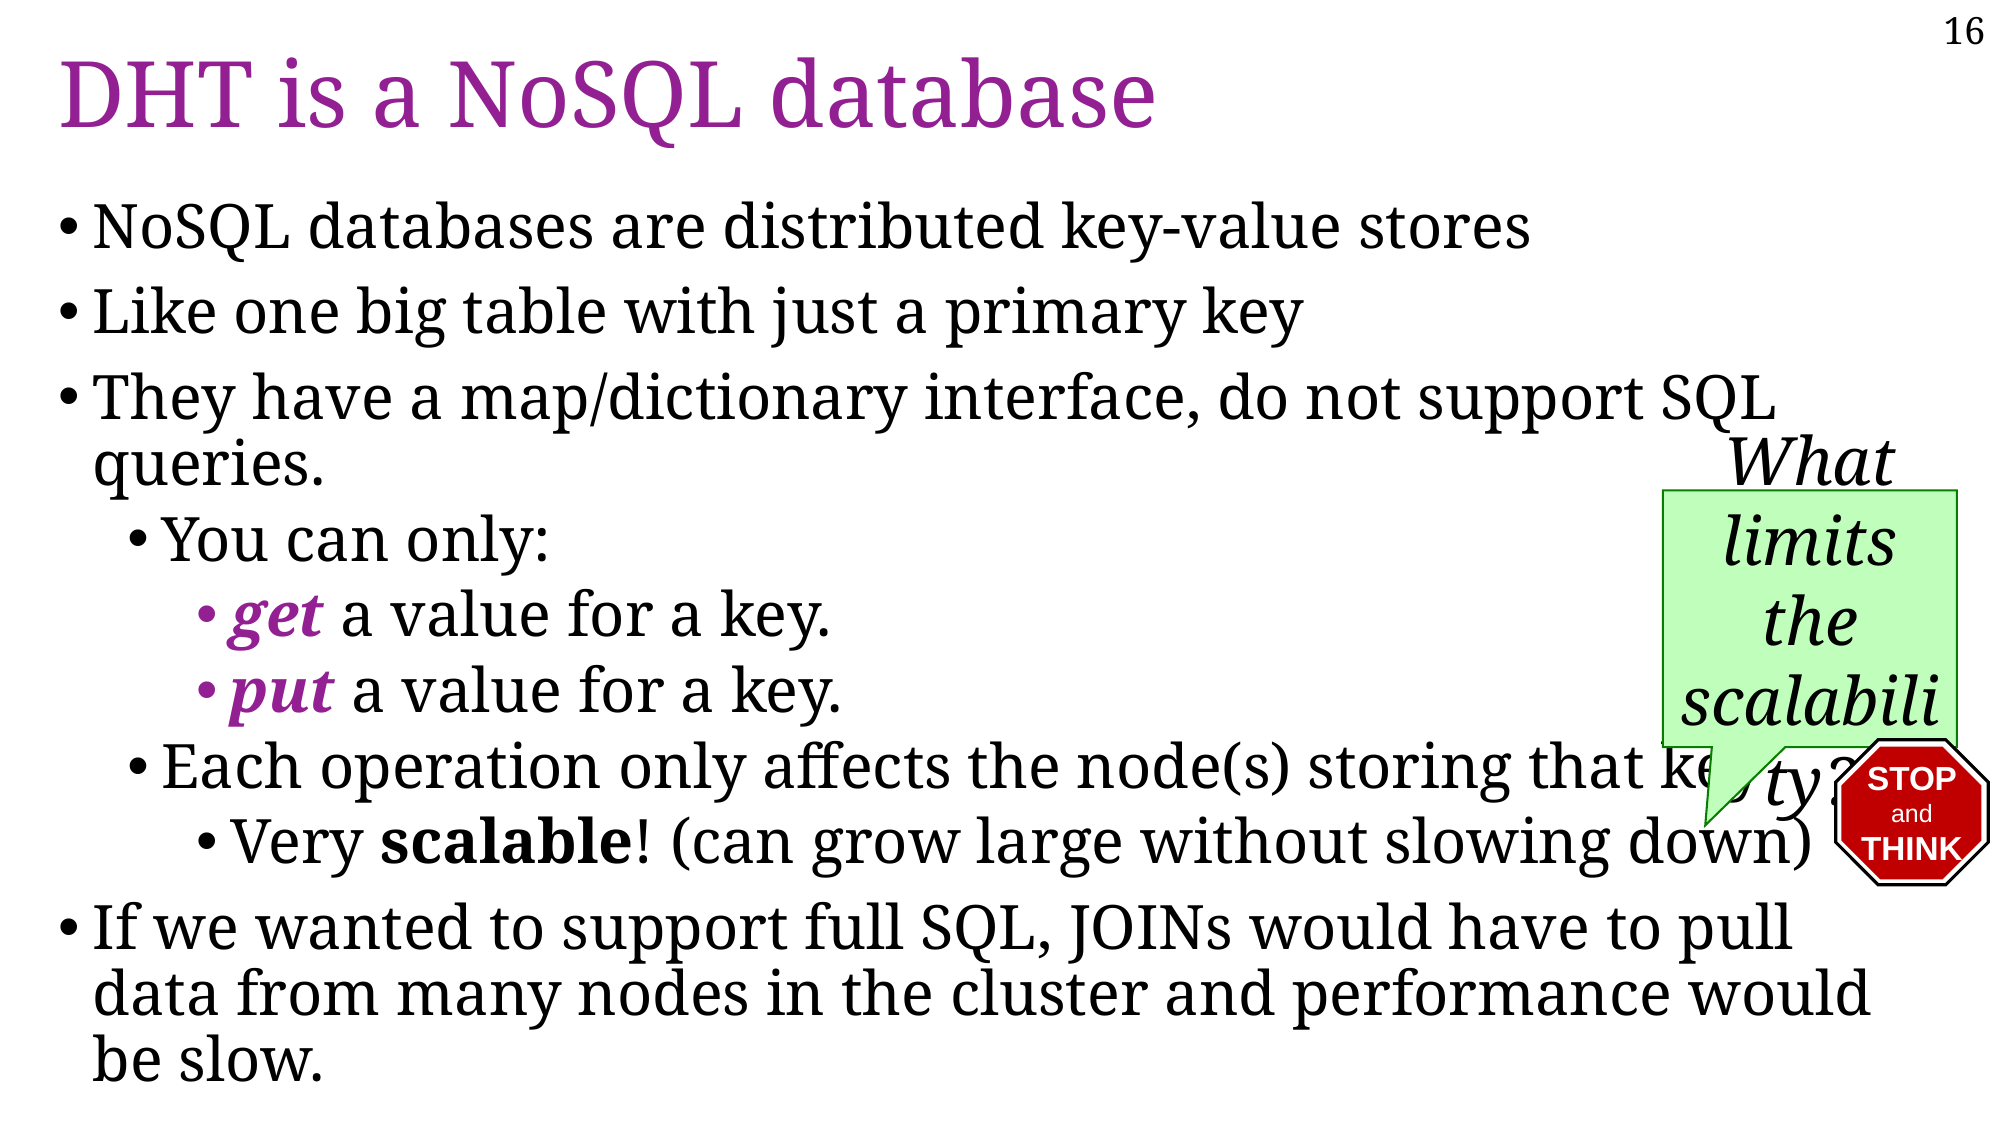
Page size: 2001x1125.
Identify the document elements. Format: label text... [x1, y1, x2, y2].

list NoSQL databases are distributed key-value stores Like one big table with just a primary key They have a map/dictionary interface, do not support SQL queries. You can only: get a value for a key. put a value for a key. Each operation only affects the node(s) storing that key Very scalable! (can grow large without slowing down) If we wanted to support full SQL, JOINs would have to pull data from many nodes in the cluster and performance would be slow. [43, 188, 1953, 1106]
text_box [1835, 739, 1989, 885]
title DHT is a NoSQL database [43, 25, 1953, 171]
text_box What limits the scalability? [1661, 489, 1958, 828]
